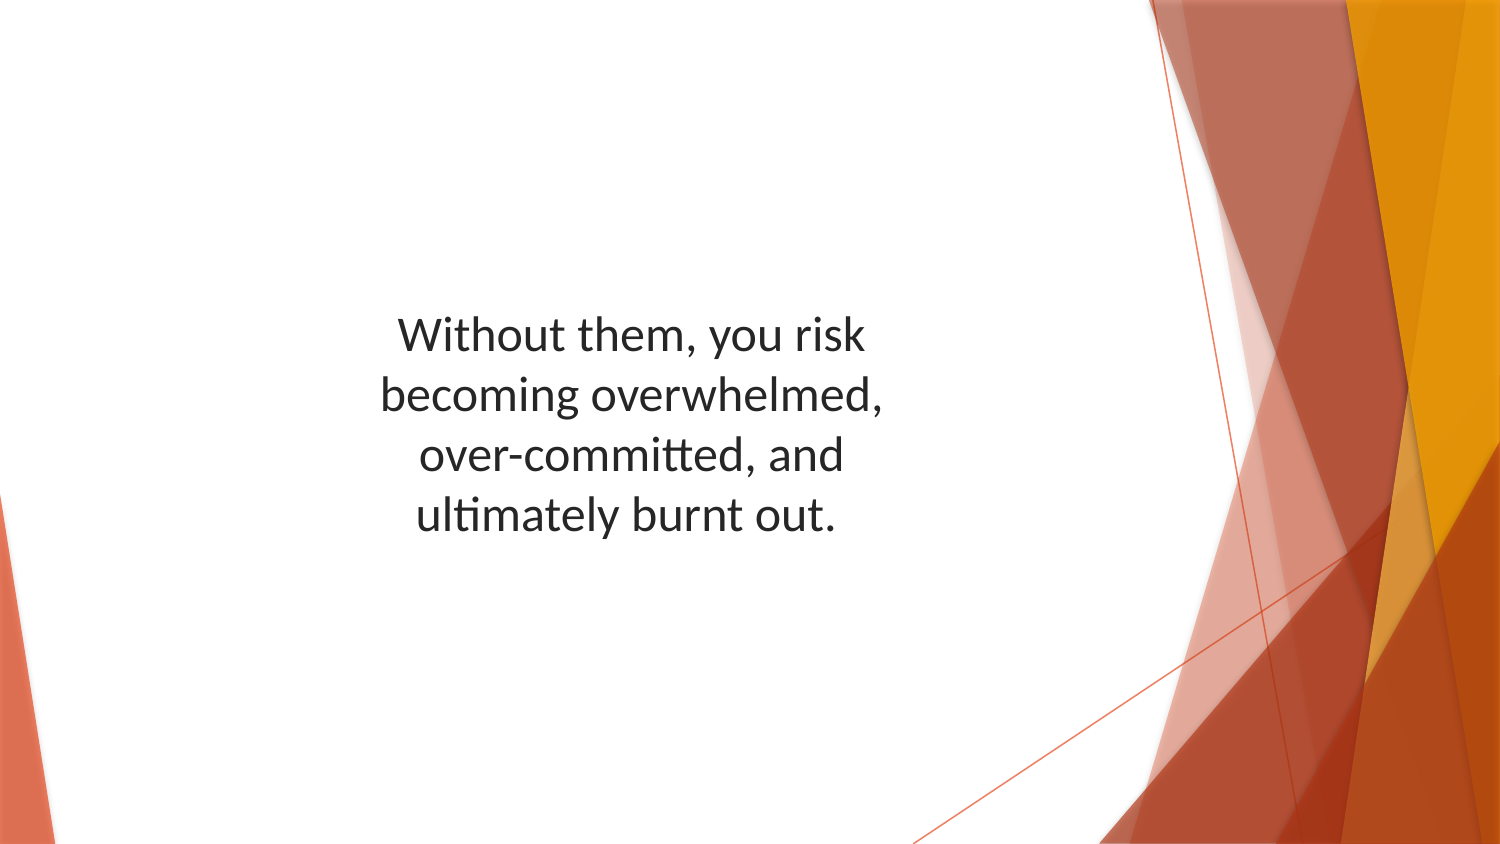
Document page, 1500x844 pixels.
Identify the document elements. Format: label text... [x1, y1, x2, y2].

list Without them, you risk becoming overwhelmed, over-committed, and ultimately burnt out. [312, 197, 951, 647]
